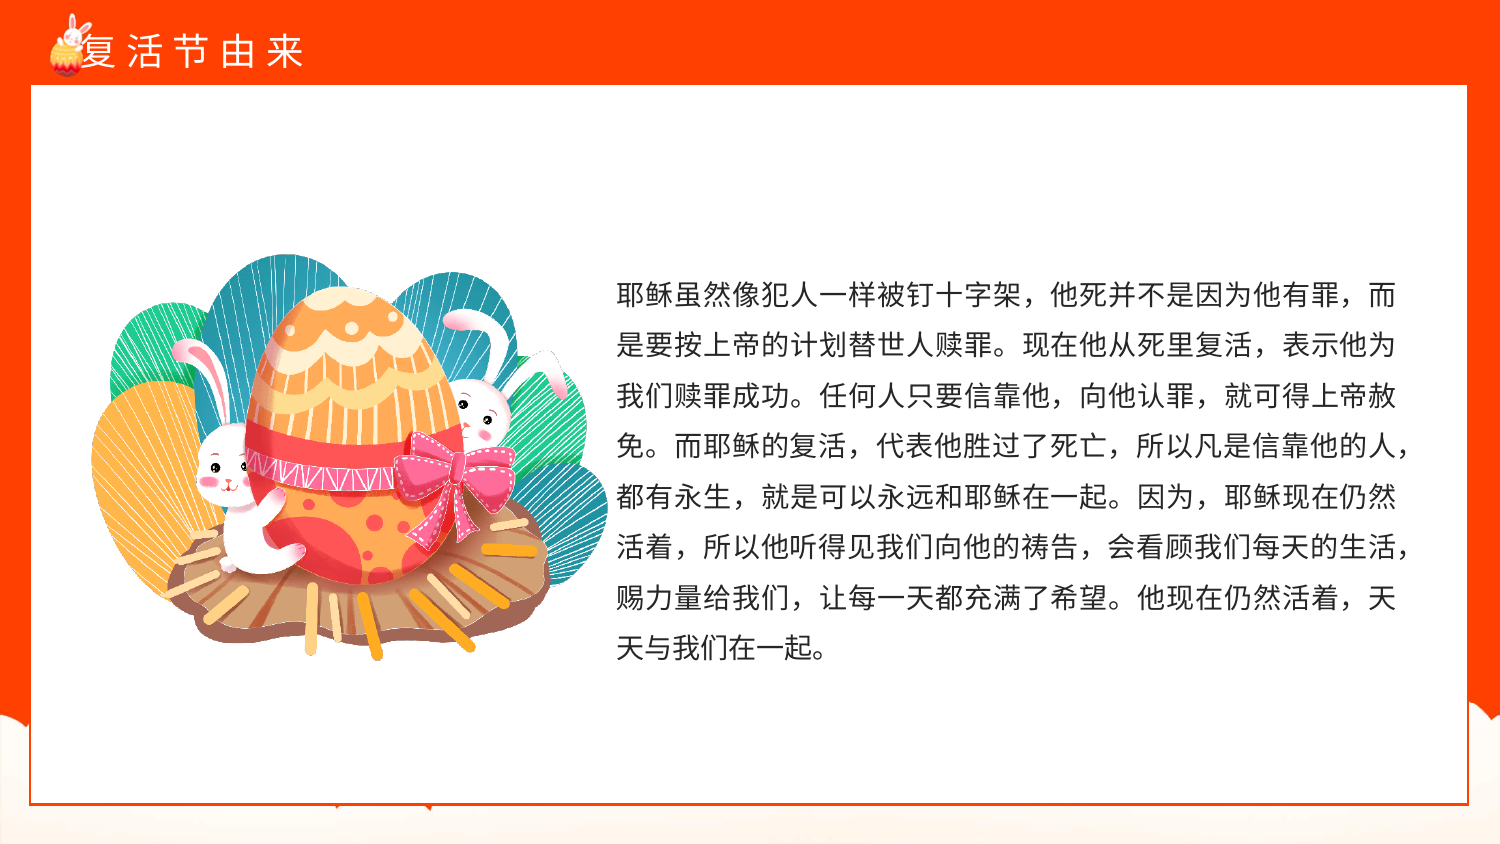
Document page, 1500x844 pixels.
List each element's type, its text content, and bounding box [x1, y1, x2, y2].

picture [0, 0, 1500, 844]
text_box 耶稣虽然像犯人一样被钉十字架，他死并不是因为他有罪，而是要按上帝的计划替世人赎罪。现在他从死里复活，表示他为我们赎罪成功。任何人只要信靠他，向他认罪，就可得上帝赦免。而耶稣的复活，代表他胜过了死亡，所以凡是信靠他的人，都有永生，就是可以永远和耶稣在一起。因为，耶稣现在仍然活着，所以他听得见我们向他的祷告，会看顾我们每天的生活，赐力量给我们，让每一天都充满了希望。他现在仍然活着，天天与我们在一起。 [638, 252, 1413, 672]
